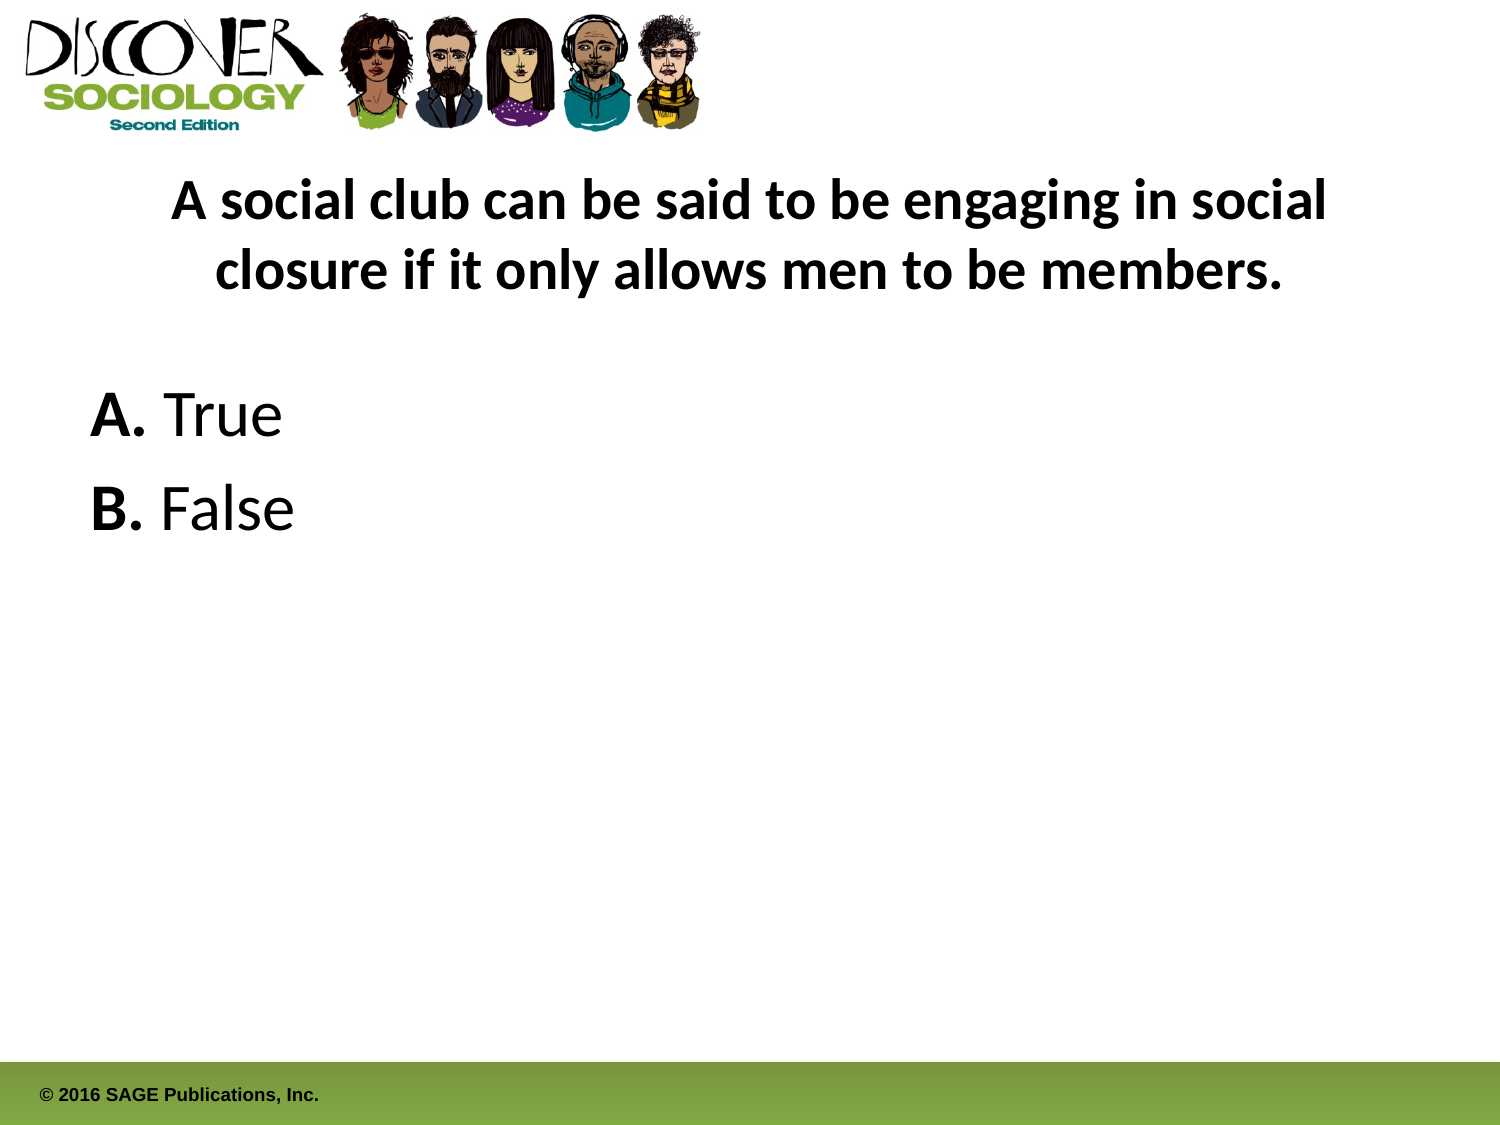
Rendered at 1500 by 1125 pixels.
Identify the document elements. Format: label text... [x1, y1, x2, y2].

picture [0, 0, 1500, 1062]
title A social club can be said to be engaging in social closure if it only allows men to be members. [75, 137, 1425, 325]
list A. True B. False [75, 362, 1425, 1105]
